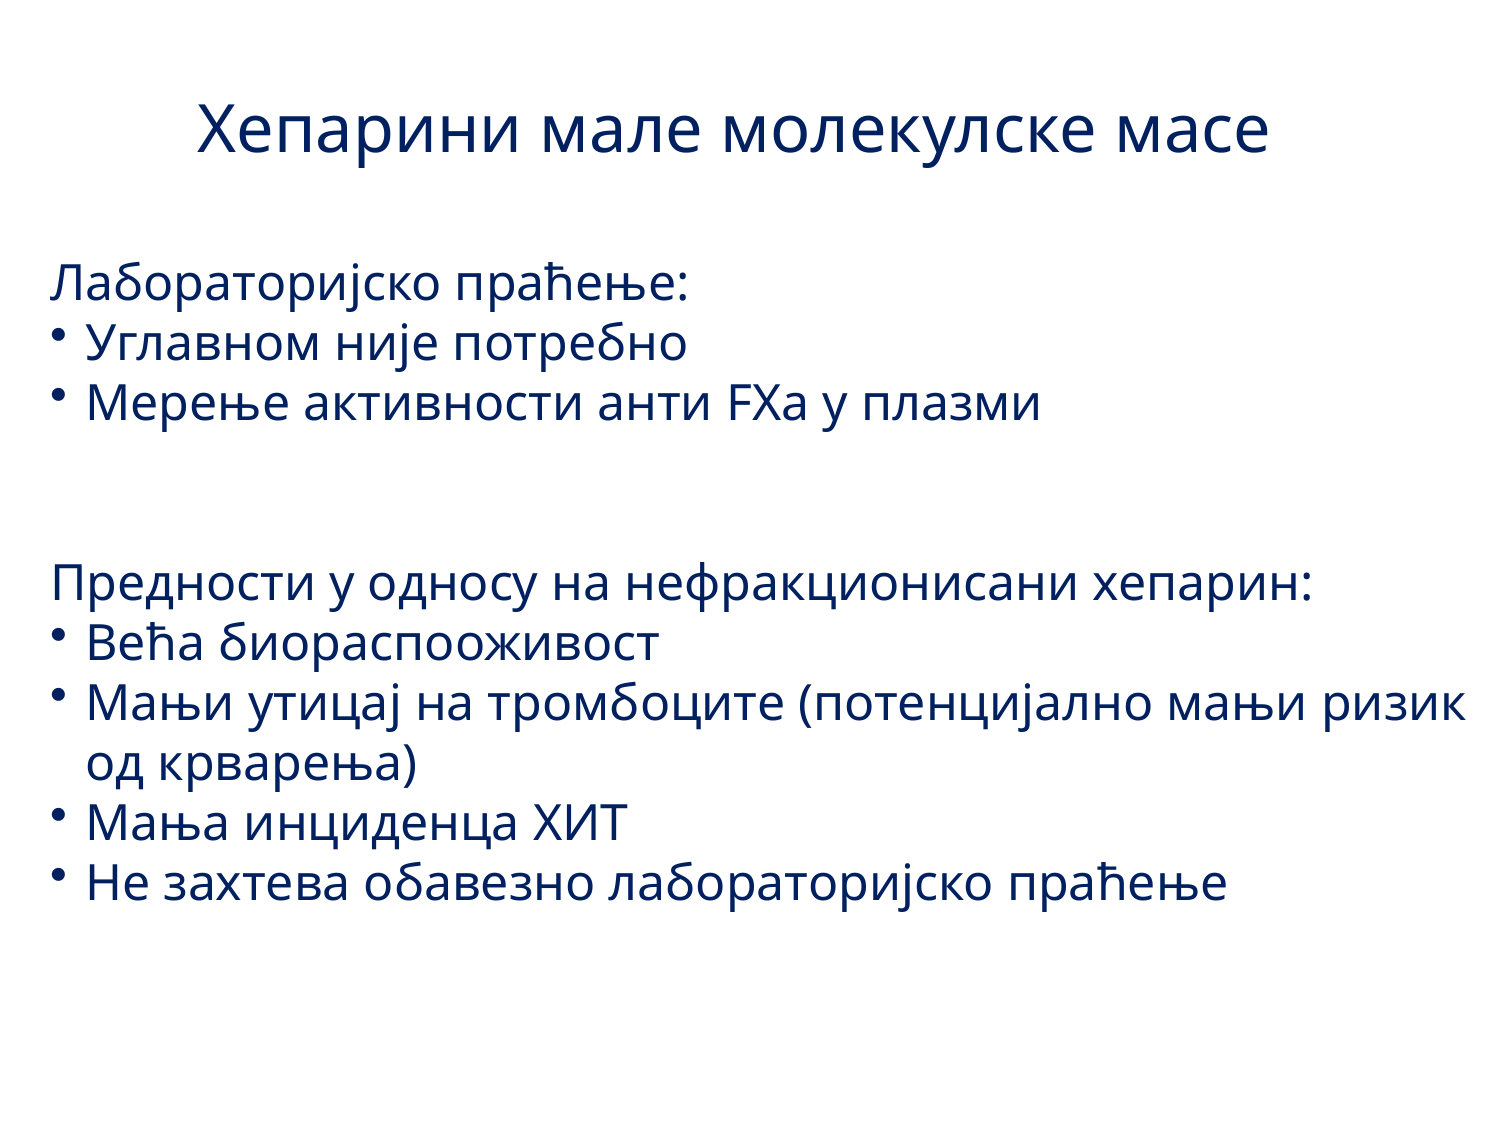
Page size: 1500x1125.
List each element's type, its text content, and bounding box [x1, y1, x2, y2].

text_box Хепарини мале молекулске масе [182, 78, 1287, 173]
text_box Лабораторијско праћење: Углавном није потребно Мерење активности анти FXa у плазми Предности у односу на нефракционисани хепарин: Већа биораспооживост Мањи утицај на тромбоците (потенцијално мањи ризик од крварења) Мања инциденца ХИТ Не захтева обавезно лабораторијско праћење [35, 243, 1500, 964]
